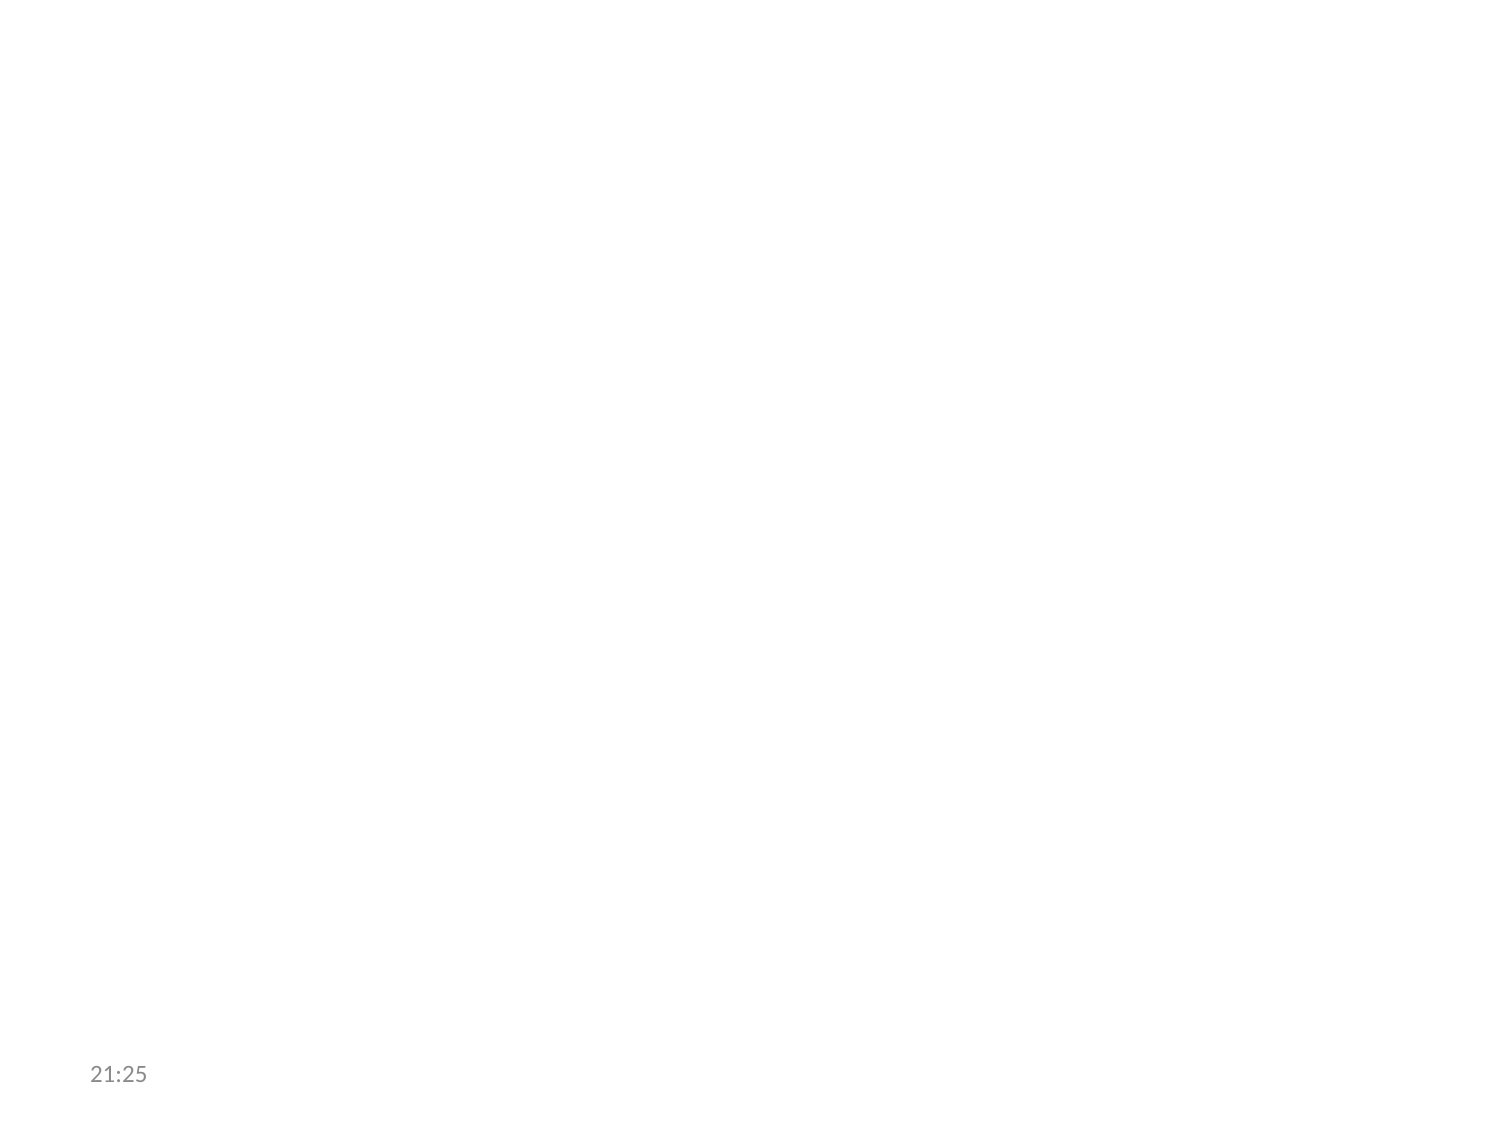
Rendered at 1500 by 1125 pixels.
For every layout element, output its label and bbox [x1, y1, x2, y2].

slide_number [75, 1042, 425, 1103]
